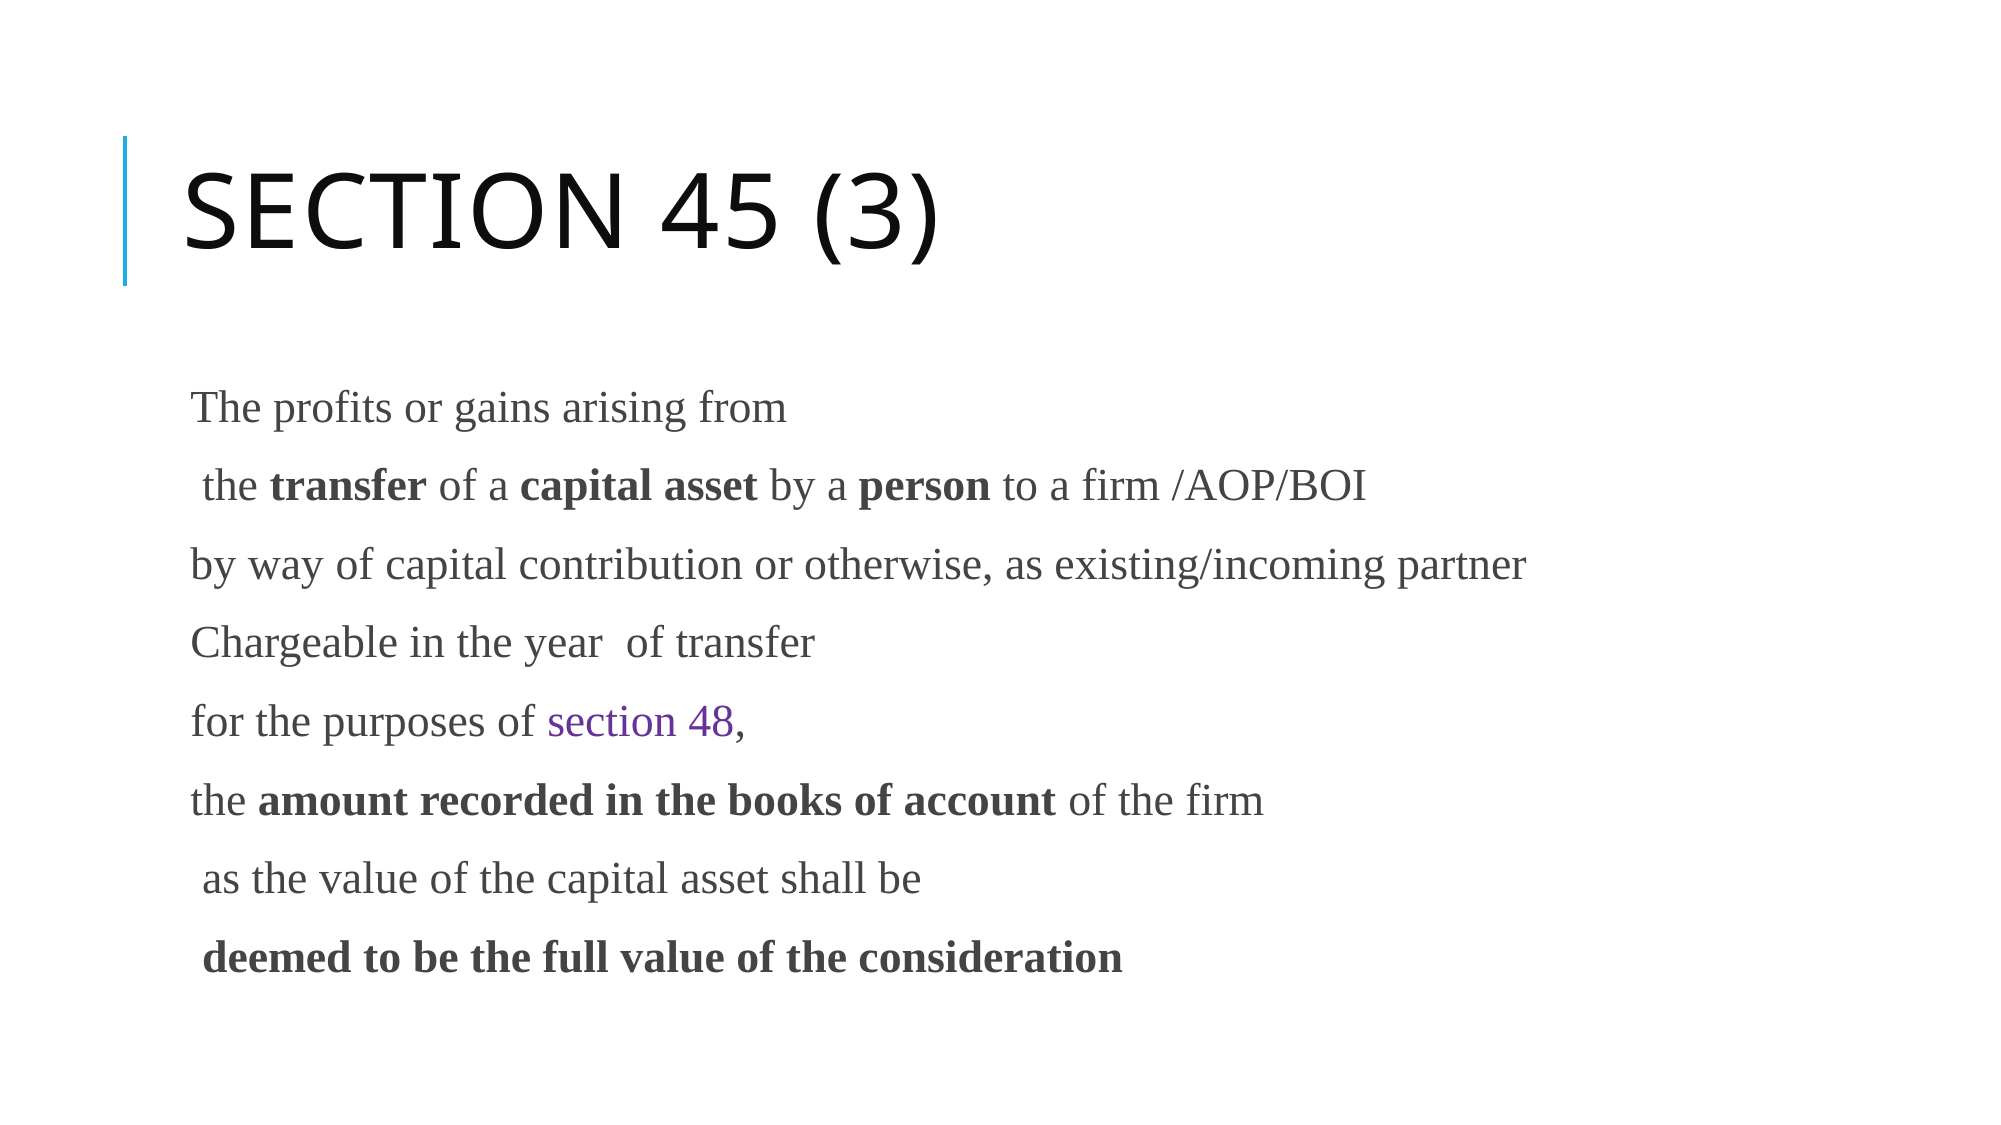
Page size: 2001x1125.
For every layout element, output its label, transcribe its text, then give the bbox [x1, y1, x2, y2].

list The profits or gains arising from the transfer of a capital asset by a person to a firm /AOP/BOI by way of capital contribution or otherwise, as existing/incoming partner Chargeable in the year of transfer for the purposes of section 48, the amount recorded in the books of account of the firm as the value of the capital asset shall be deemed to be the full value of the consideration [168, 375, 1763, 1035]
title Section 45 (3) [168, 96, 1763, 342]
